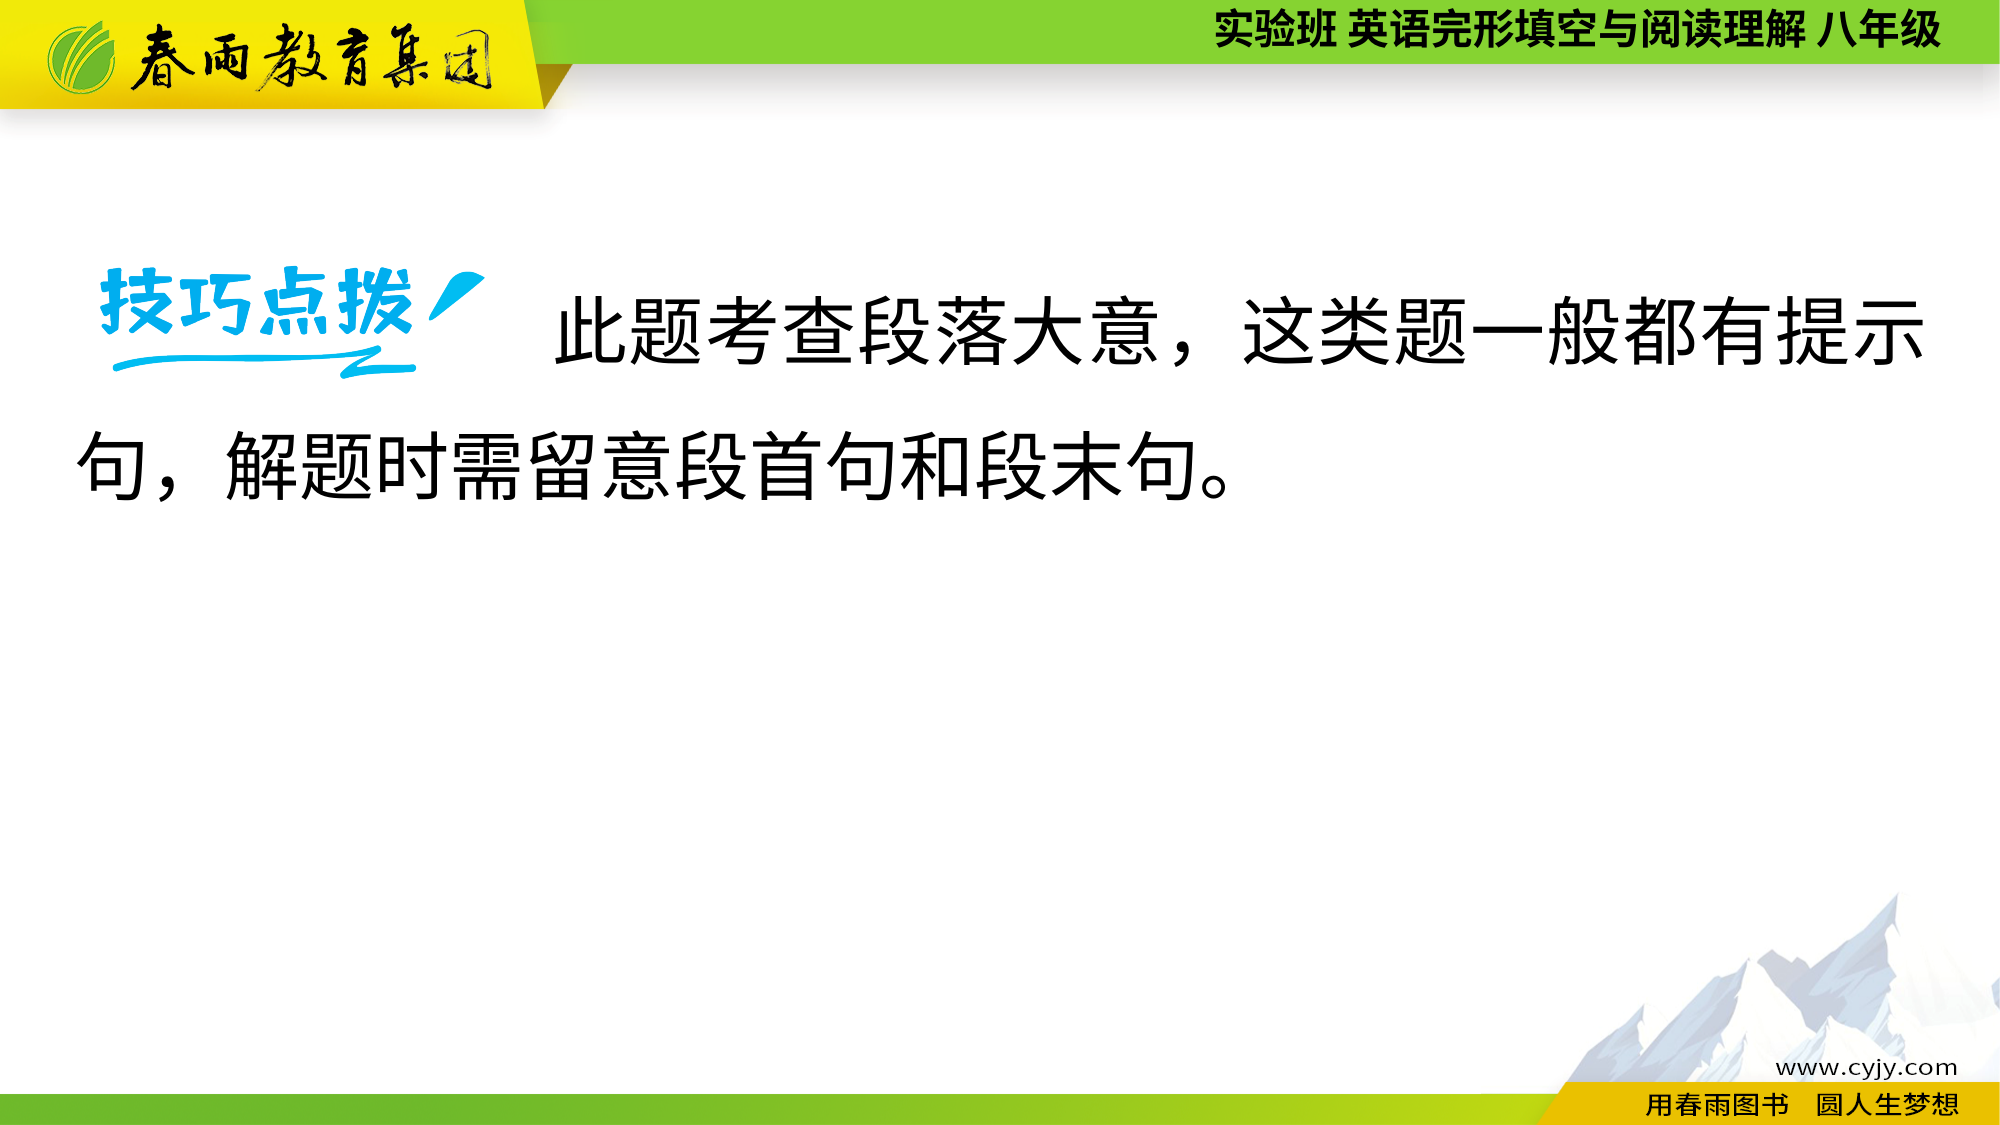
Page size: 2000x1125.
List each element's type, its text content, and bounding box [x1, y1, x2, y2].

list 此题考查段落大意，这类题一般都有提示句，解题时需留意段首句和段末句。 [59, 231, 1944, 503]
picture [0, 0, 2000, 1125]
